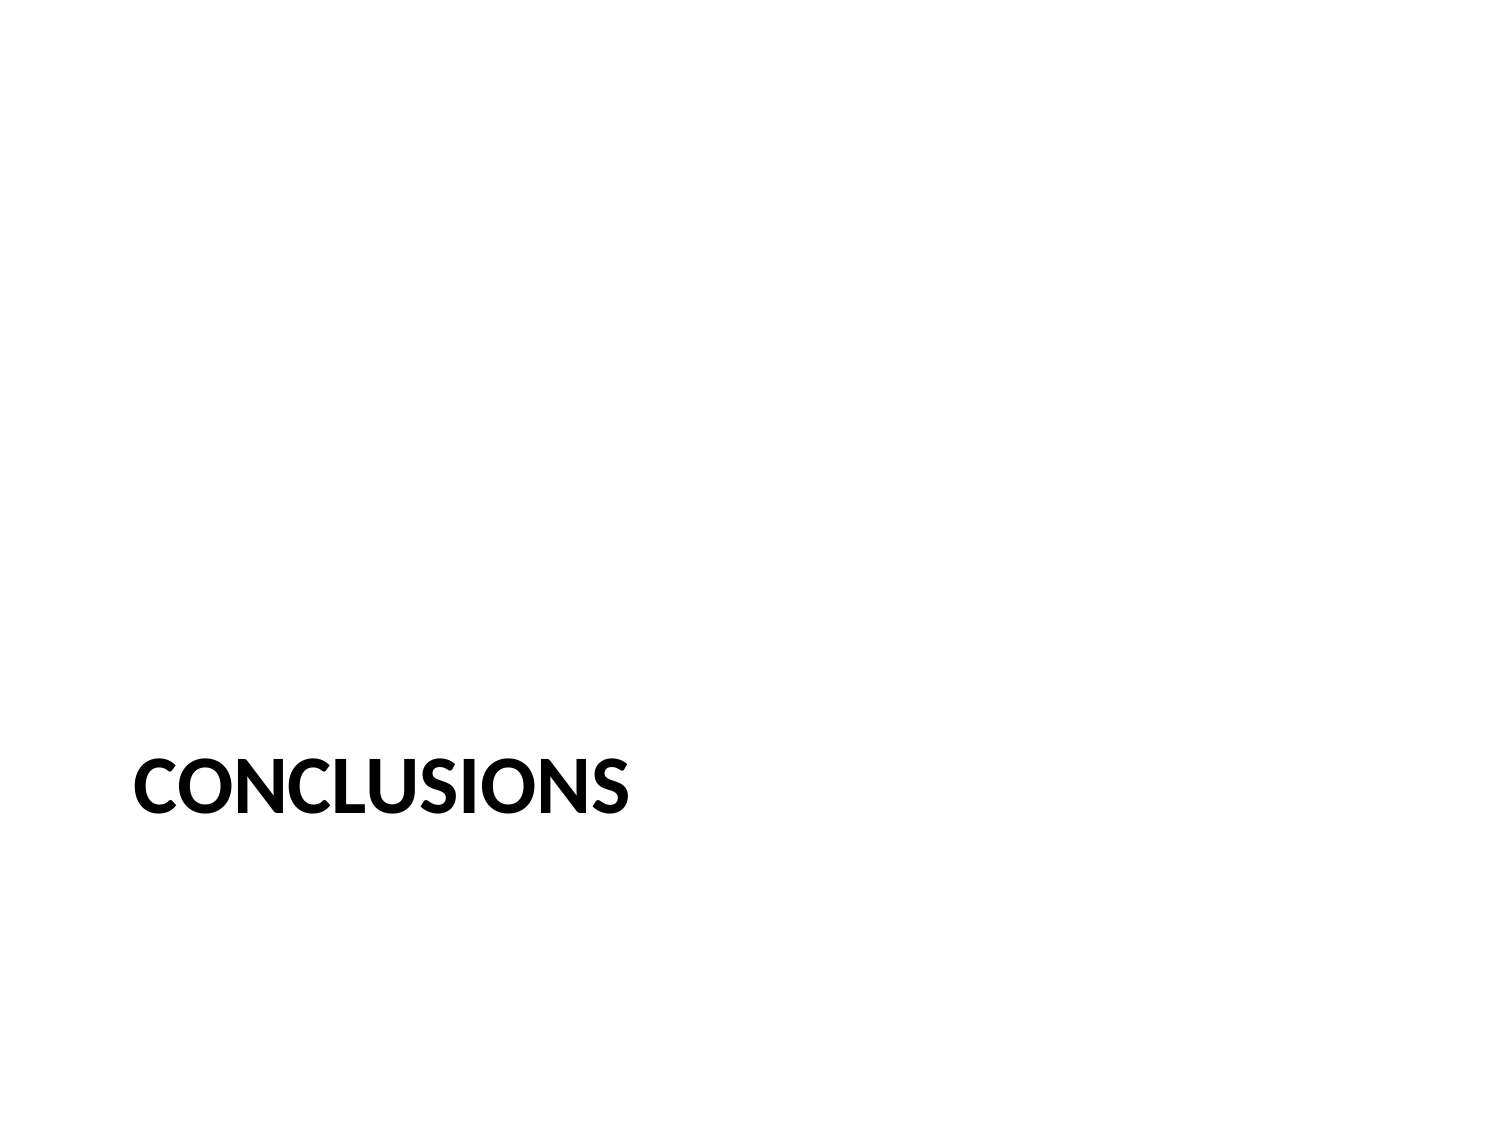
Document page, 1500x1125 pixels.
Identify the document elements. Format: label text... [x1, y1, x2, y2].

title Conclusions [118, 722, 1394, 947]
